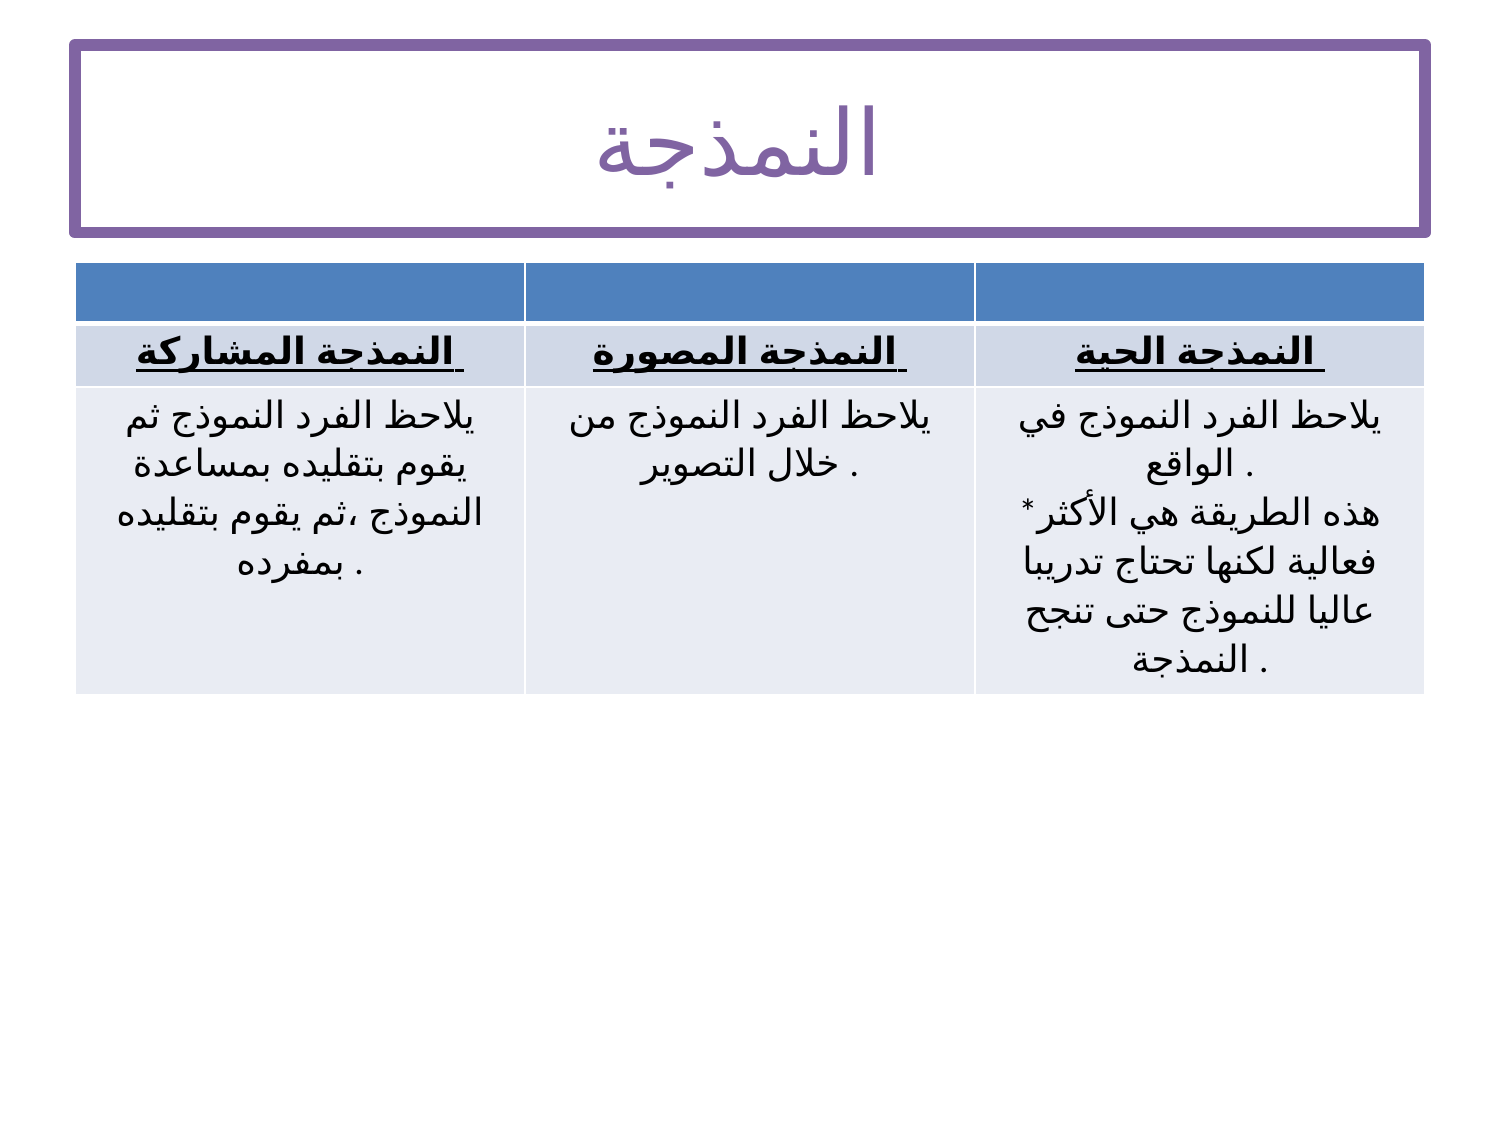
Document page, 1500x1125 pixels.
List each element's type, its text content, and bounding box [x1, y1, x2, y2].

table_cell النمذجة المصورة [526, 326, 974, 386]
table_cell يلاحظ الفرد النموذج في الواقع . *هذه الطريقة هي الأكثر فعالية لكنها تحتاج تدريبا عاليا للنموذج حتى تنجح النمذجة . [976, 388, 1424, 694]
table_header [976, 263, 1424, 321]
title النمذجة [75, 45, 1425, 233]
table_cell يلاحظ الفرد النموذج من خلال التصوير . [526, 388, 974, 694]
table_cell يلاحظ الفرد النموذج ثم يقوم بتقليده بمساعدة النموذج ،ثم يقوم بتقليده بمفرده . [76, 388, 524, 694]
table_header [76, 263, 524, 321]
table_cell النمذجة الحية [976, 326, 1424, 386]
table_header [526, 263, 974, 321]
table_cell النمذجة المشاركة [76, 326, 524, 386]
